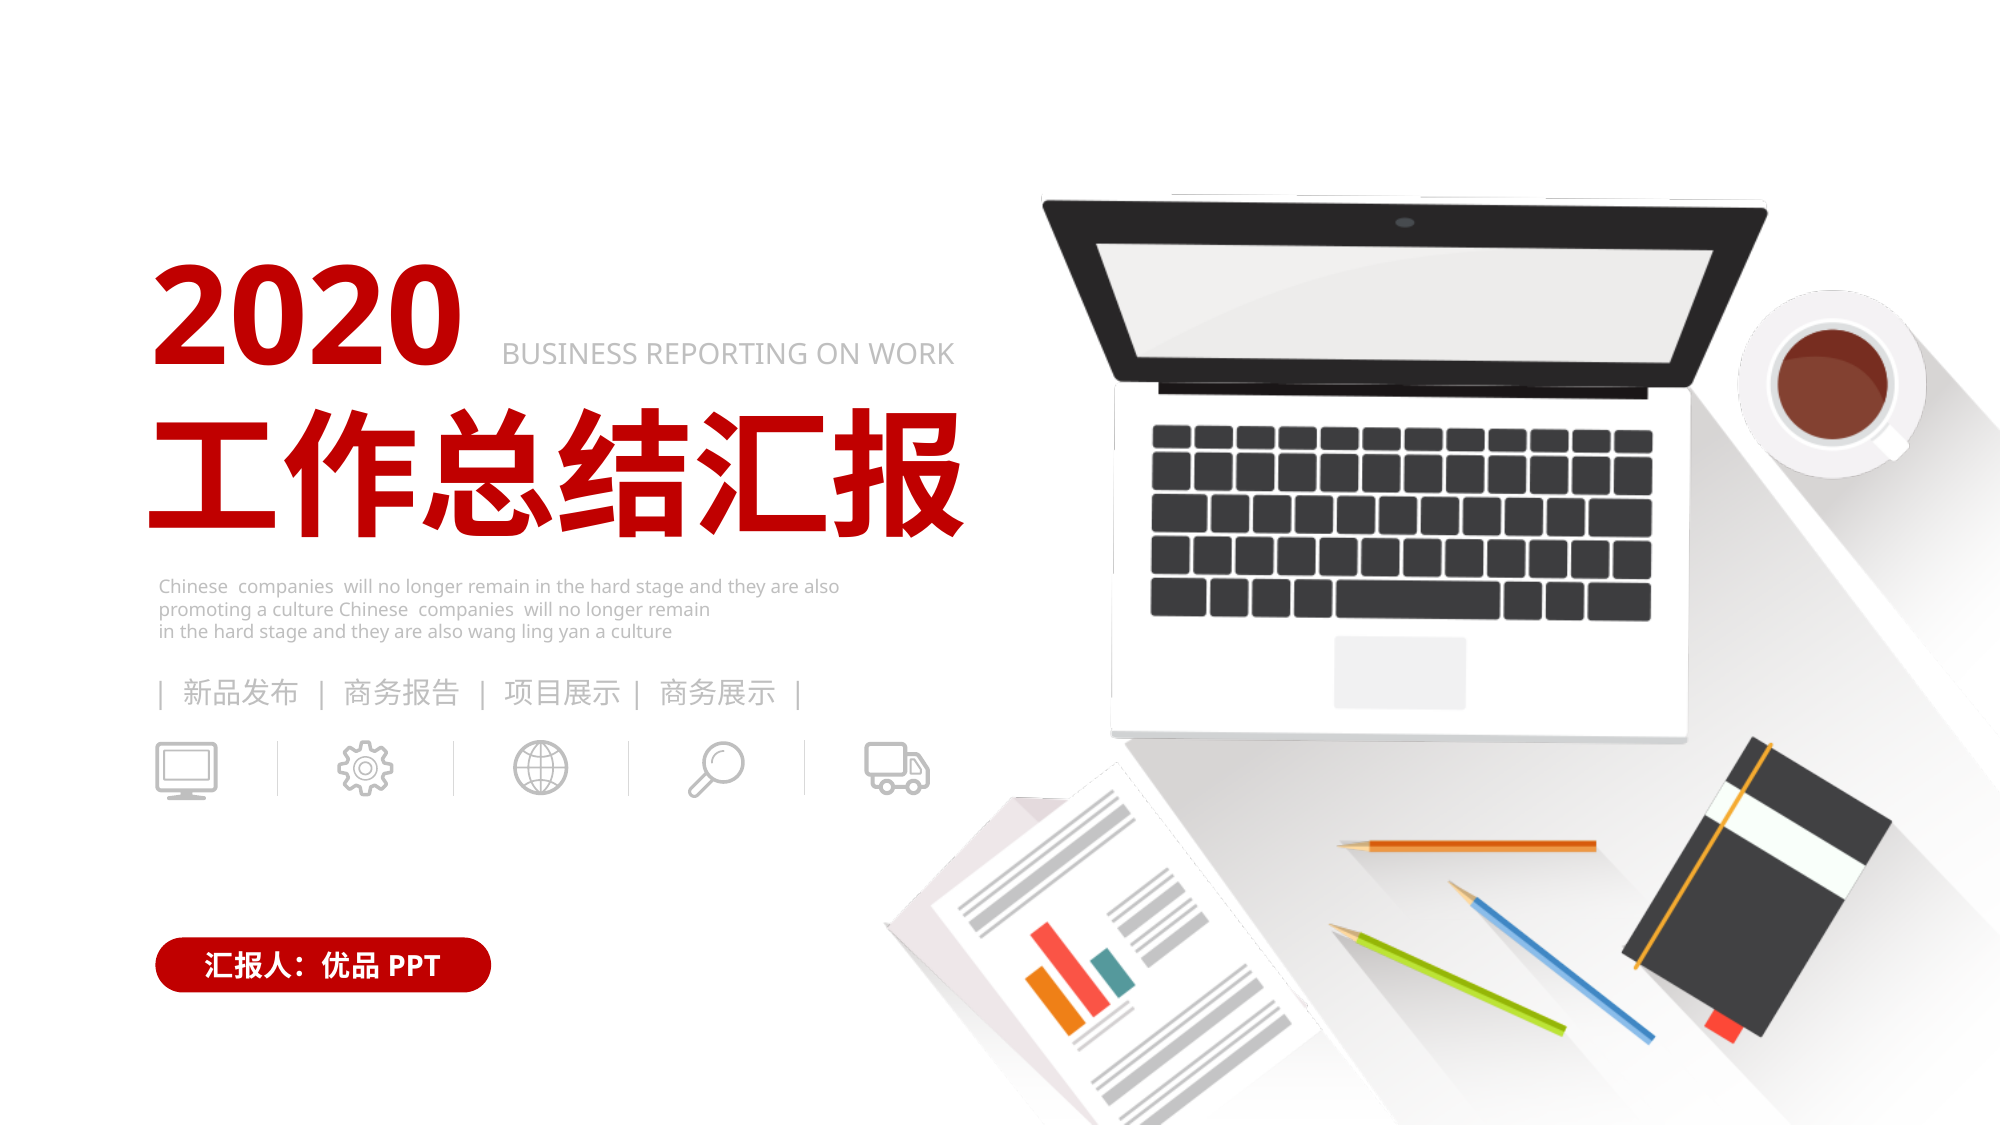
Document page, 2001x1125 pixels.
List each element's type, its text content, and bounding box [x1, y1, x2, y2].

text_box 工作总结汇报 [143, 399, 863, 553]
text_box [155, 937, 492, 993]
text_box 2020 BUSINESS REPORTING ON WORK [135, 219, 863, 399]
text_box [155, 741, 218, 801]
text_box [513, 740, 569, 796]
text_box Chinese companies will no longer remain in the hard stage and they are also promoting a culture Chinese companies will no longer remain in the hard stage and they are also wang ling yan a culture [143, 567, 863, 651]
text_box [337, 740, 394, 797]
text_box | 新品发布 | 商务报告 | 项目展示| 商务展示 | [138, 666, 845, 717]
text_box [864, 741, 930, 796]
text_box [688, 741, 745, 798]
picture [863, 168, 2000, 1125]
